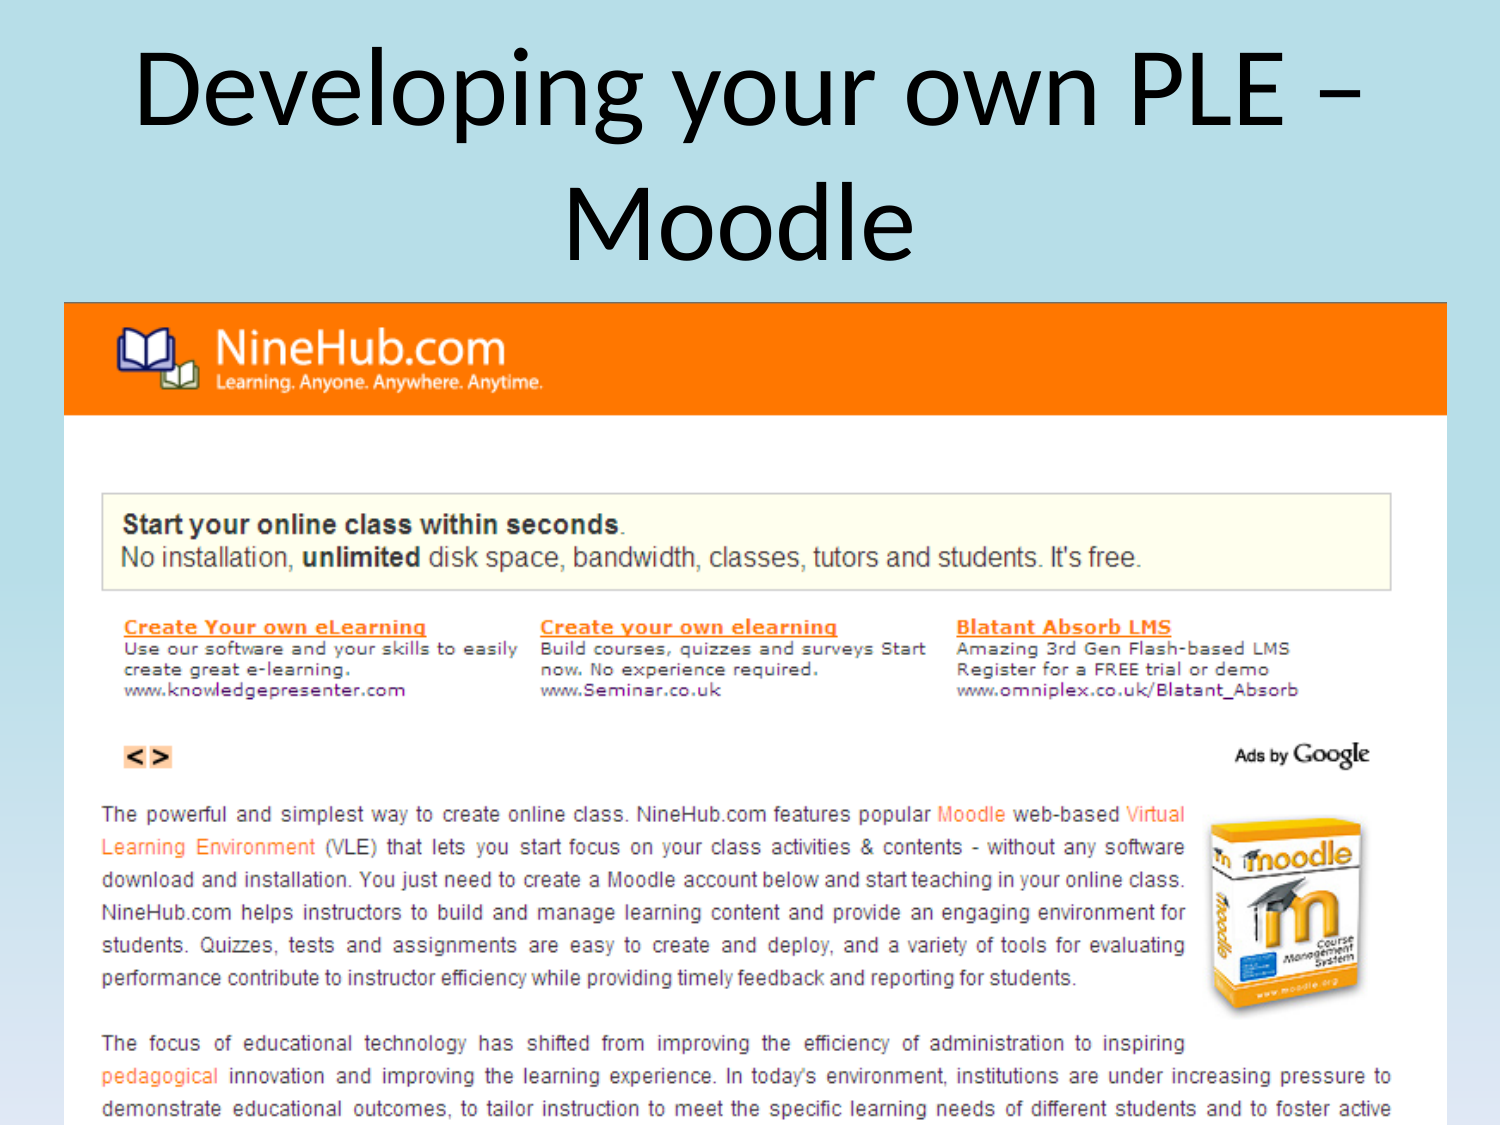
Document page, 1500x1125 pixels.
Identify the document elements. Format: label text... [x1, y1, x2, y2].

picture [64, 302, 1447, 1125]
title Developing your own PLE – Moodle [76, 54, 1428, 243]
